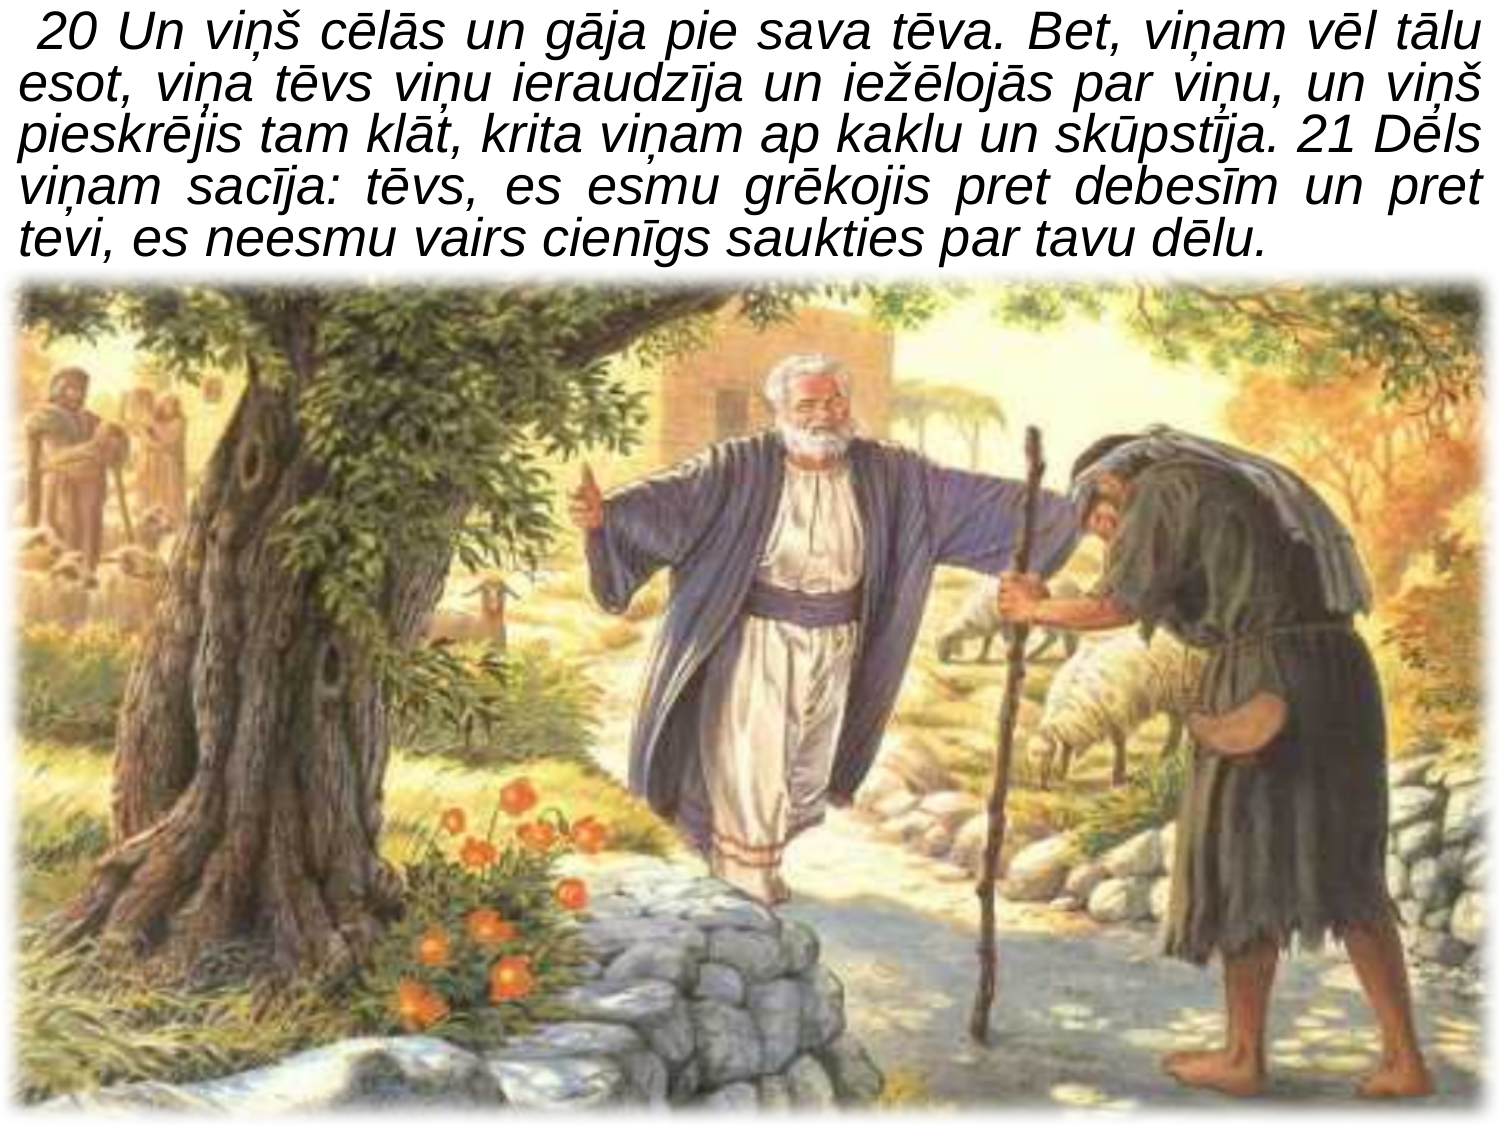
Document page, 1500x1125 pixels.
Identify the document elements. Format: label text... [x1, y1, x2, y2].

list 20 Un viņš cēlās un gāja pie sava tēva. Bet, viņam vēl tālu esot, viņa tēvs viņu ieraudzīja un iežēlojās par viņu, un viņš pieskrējis tam klāt, krita viņam ap kaklu un skūpstīja. 21 Dēls viņam sacīja: tēvs, es esmu grēkojis pret debesīm un pret tevi, es neesmu vairs cienīgs saukties par tavu dēlu. [0, 0, 1500, 266]
picture [0, 266, 1500, 1125]
